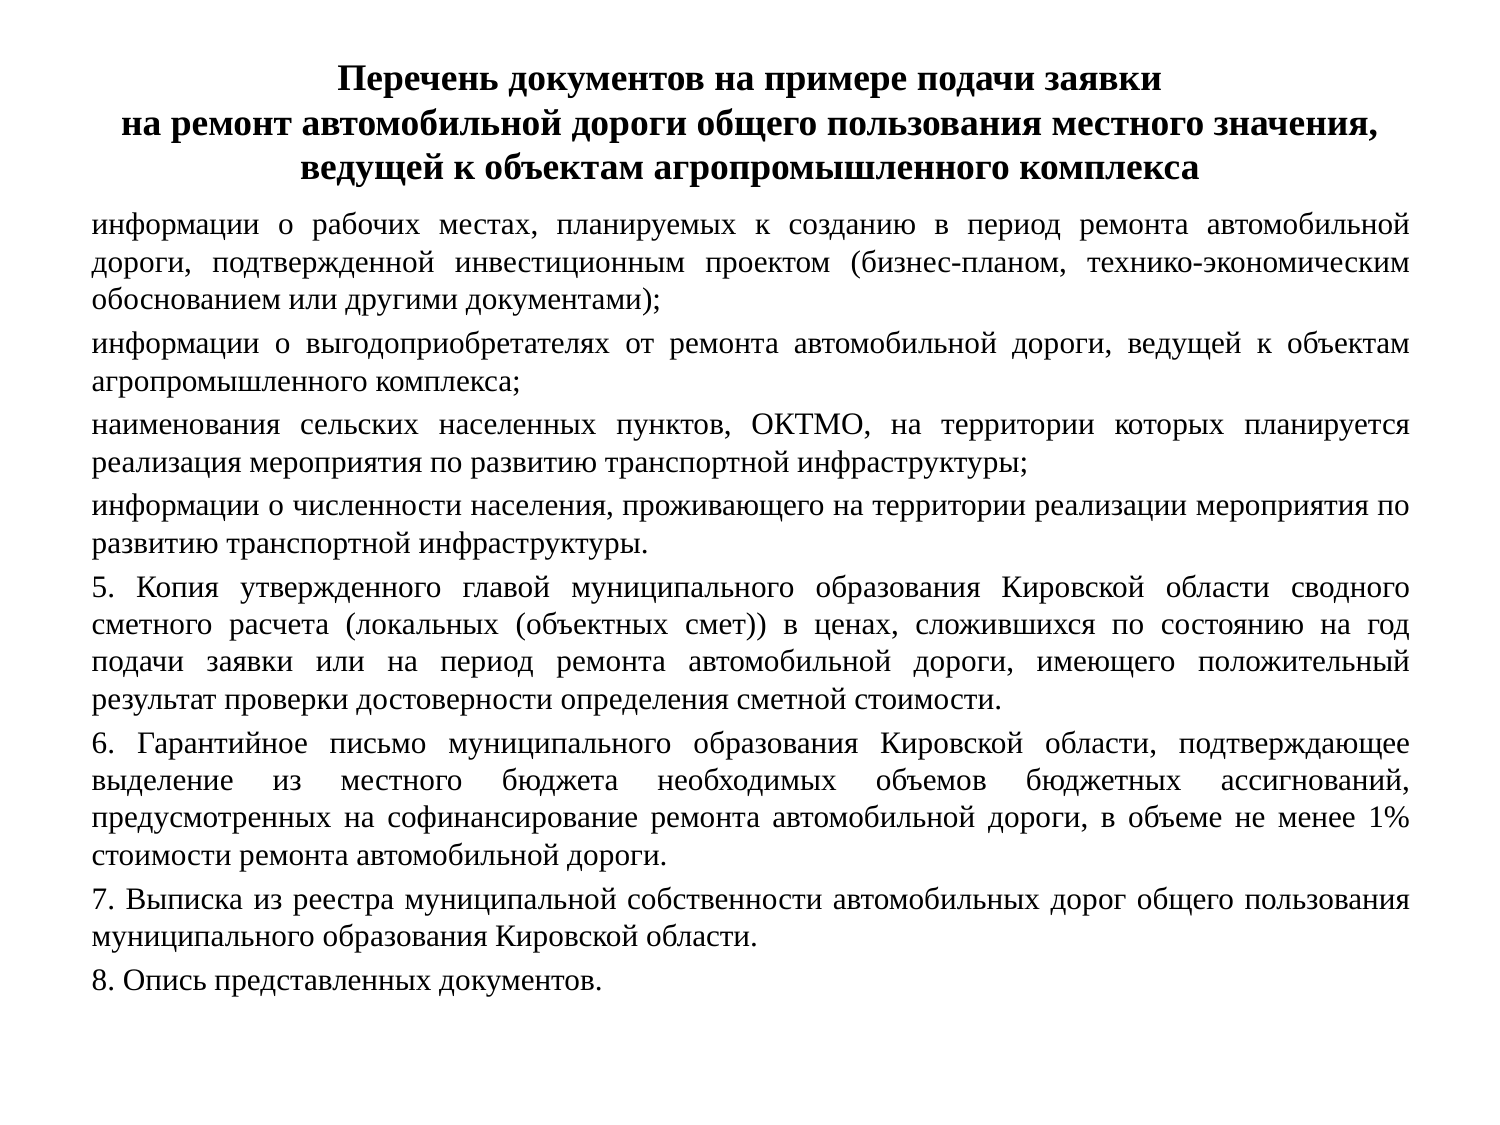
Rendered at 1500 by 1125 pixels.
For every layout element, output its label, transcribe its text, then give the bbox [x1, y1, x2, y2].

title Перечень документов на примере подачи заявки на ремонт автомобильной дороги общего пользования местного значения, ведущей к объектам агропромышленного комплекса [75, 45, 1425, 197]
list информации о рабочих местах, планируемых к созданию в период ремонта автомобильной дороги, подтвержденной инвестиционным проектом (бизнес-планом, технико-экономическим обоснованием или другими документами); информации о выгодоприобретателях от ремонта автомобильной дороги, ведущей к объектам агропромышленного комплекса; наименования сельских населенных пунктов, ОКТМО, на территории которых планируется реализация мероприятия по развитию транспортной инфраструктуры; информации о численности населения, проживающего на территории реализации мероприятия по развитию транспортной инфраструктуры. 5. Копия утвержденного главой муниципального образования Кировской области сводного сметного расчета (локальных (объектных смет)) в ценах, сложившихся по состоянию на год подачи заявки или на период ремонта автомобильной дороги, имеющего положительный результат проверки достоверности определения сметной стоимости. 6. Гарантийное письмо муниципального образования Кировской области, подтверждающее выделение из местного бюджета необходимых объемов бюджетных ассигнований, предусмотренных на софинансирование ремонта автомобильной дороги, в объеме не менее 1% стоимости ремонта автомобильной дороги. 7. Выписка из реестра муниципальной собственности автомобильных дорог общего пользования муниципального образования Кировской области. 8. Опись представленных документов. [76, 196, 1427, 1094]
